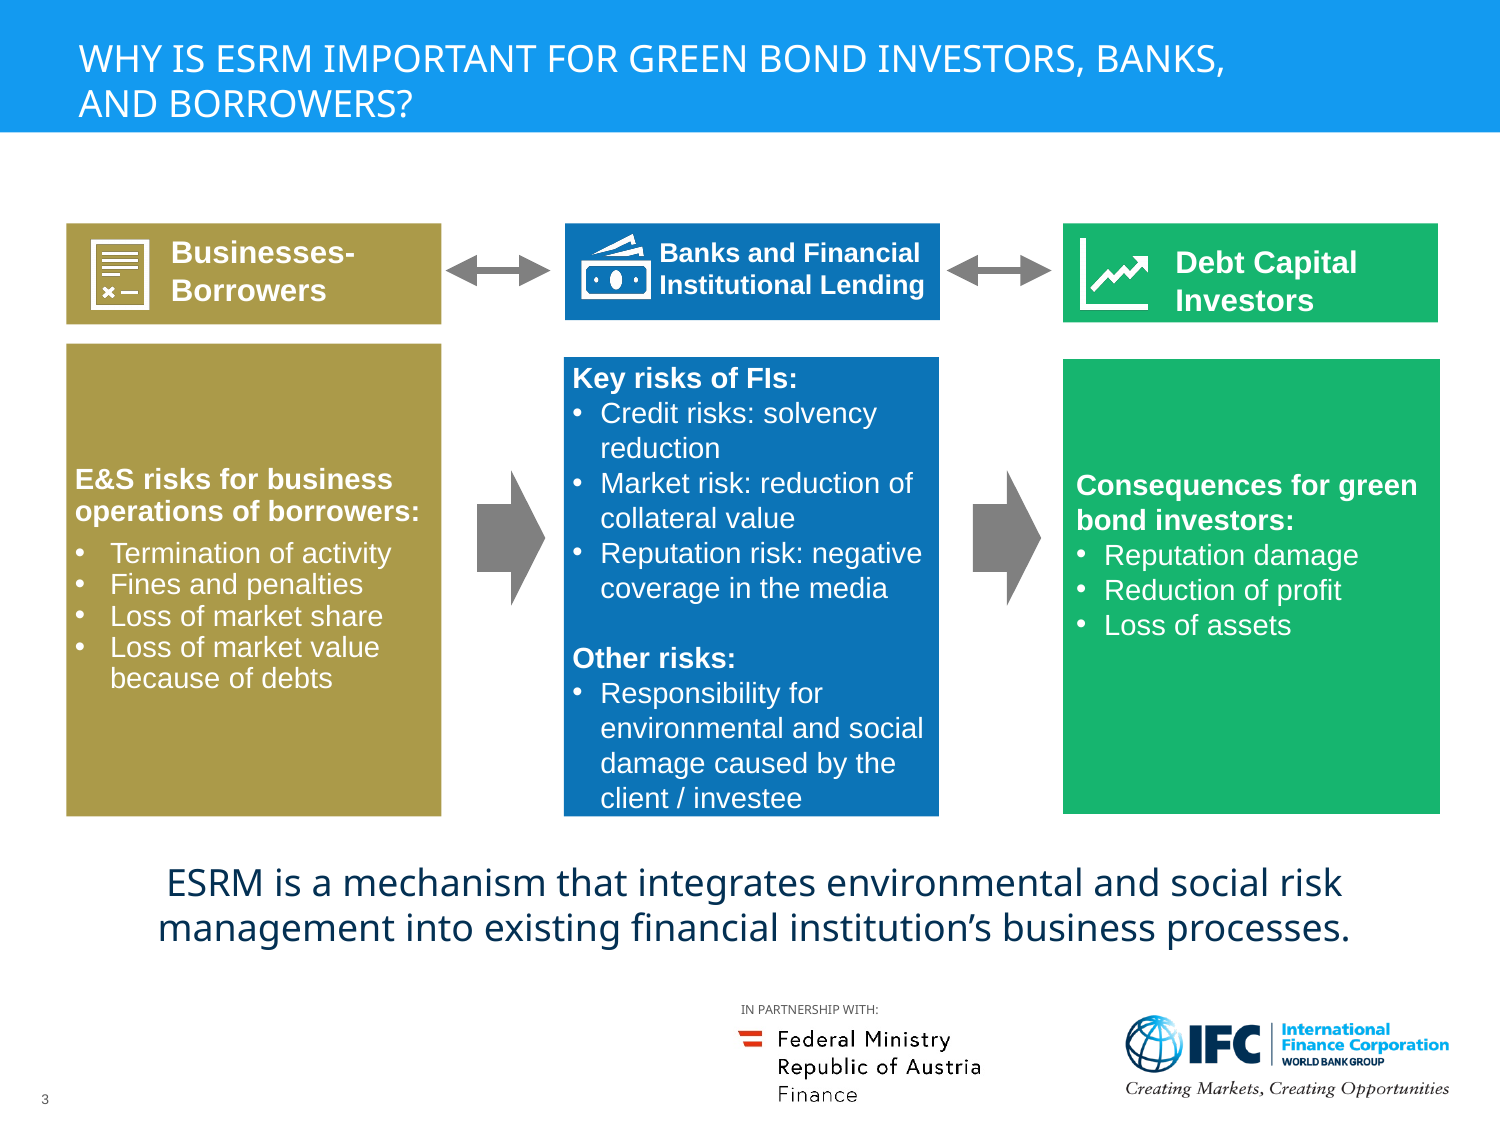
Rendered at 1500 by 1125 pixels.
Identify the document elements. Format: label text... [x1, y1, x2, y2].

picture [722, 1015, 997, 1117]
picture [1125, 1015, 1449, 1098]
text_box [66, 221, 1442, 817]
slide_number 2 [0, 1069, 91, 1125]
text_box WHY IS ESRM IMPORTANT FOR GREEN BOND INVESTORS, BANKS, AND BORROWERS? [78, 45, 1410, 115]
text_box ESRM is a mechanism that integrates environmental and social risk management into existing financial institution’s business processes. [67, 851, 1442, 956]
picture [1143, 1026, 1152, 1033]
